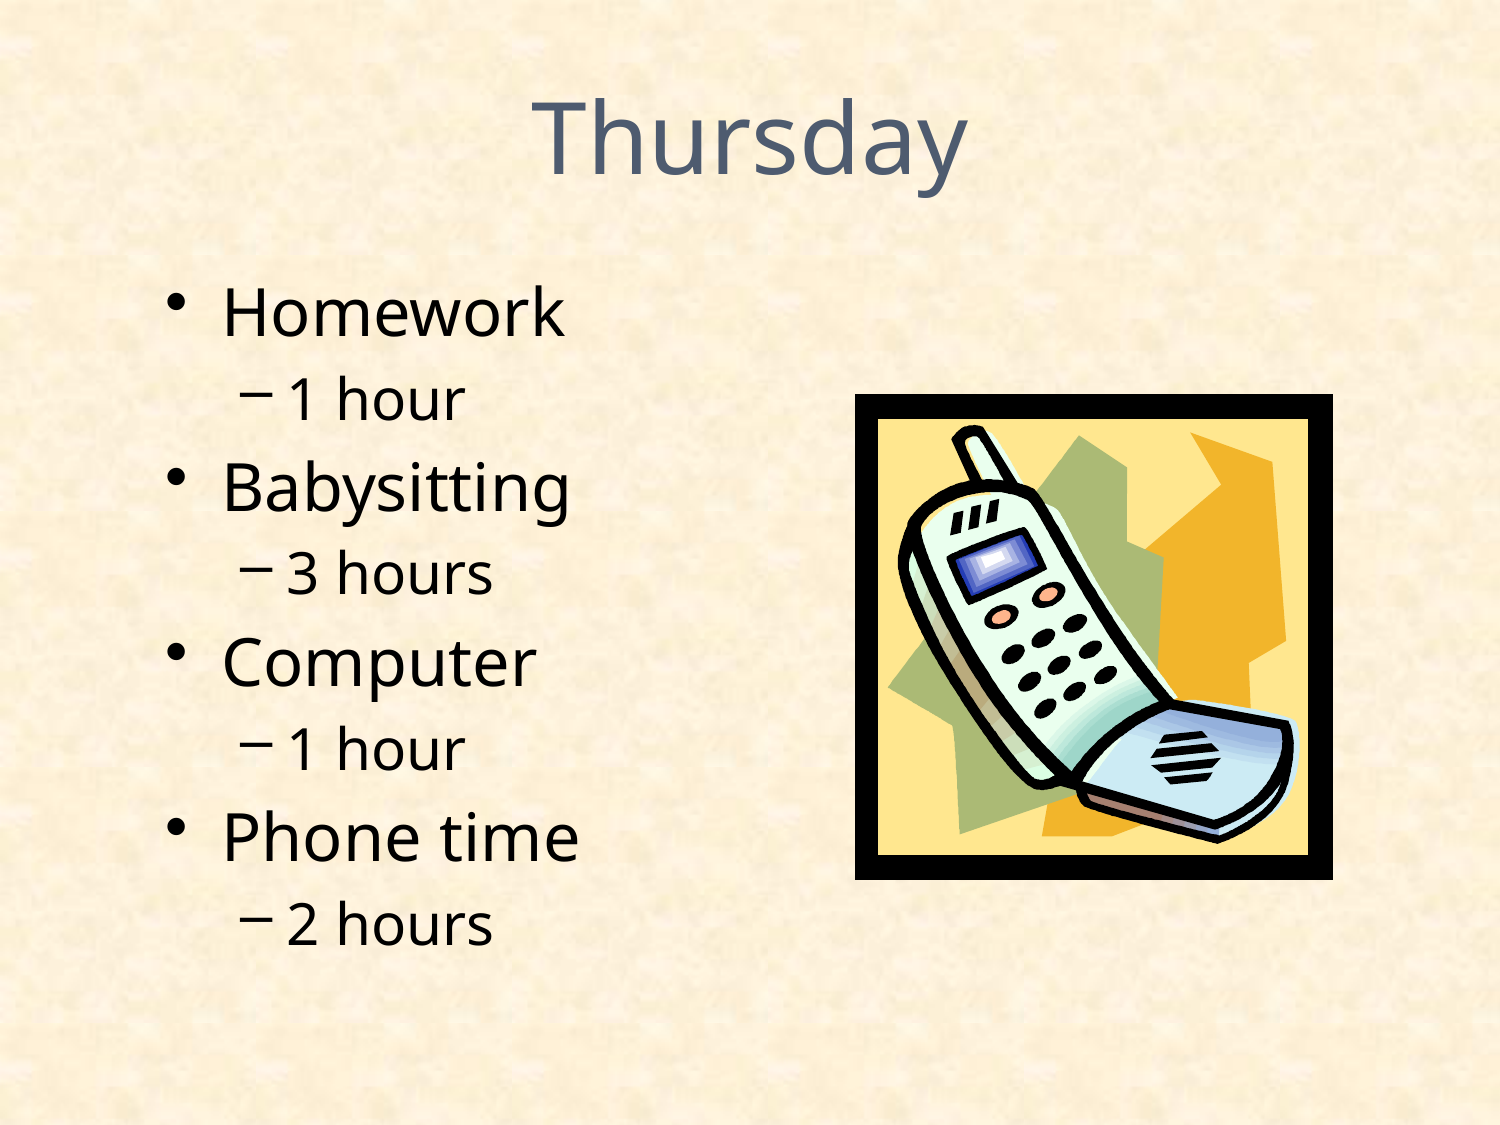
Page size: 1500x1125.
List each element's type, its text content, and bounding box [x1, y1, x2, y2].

list Homework 1 hour Babysitting 3 hours Computer 1 hour Phone time 2 hours [149, 262, 738, 1001]
picture [0, 0, 1500, 1125]
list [854, 387, 1341, 888]
title Thursday [149, 44, 1351, 226]
